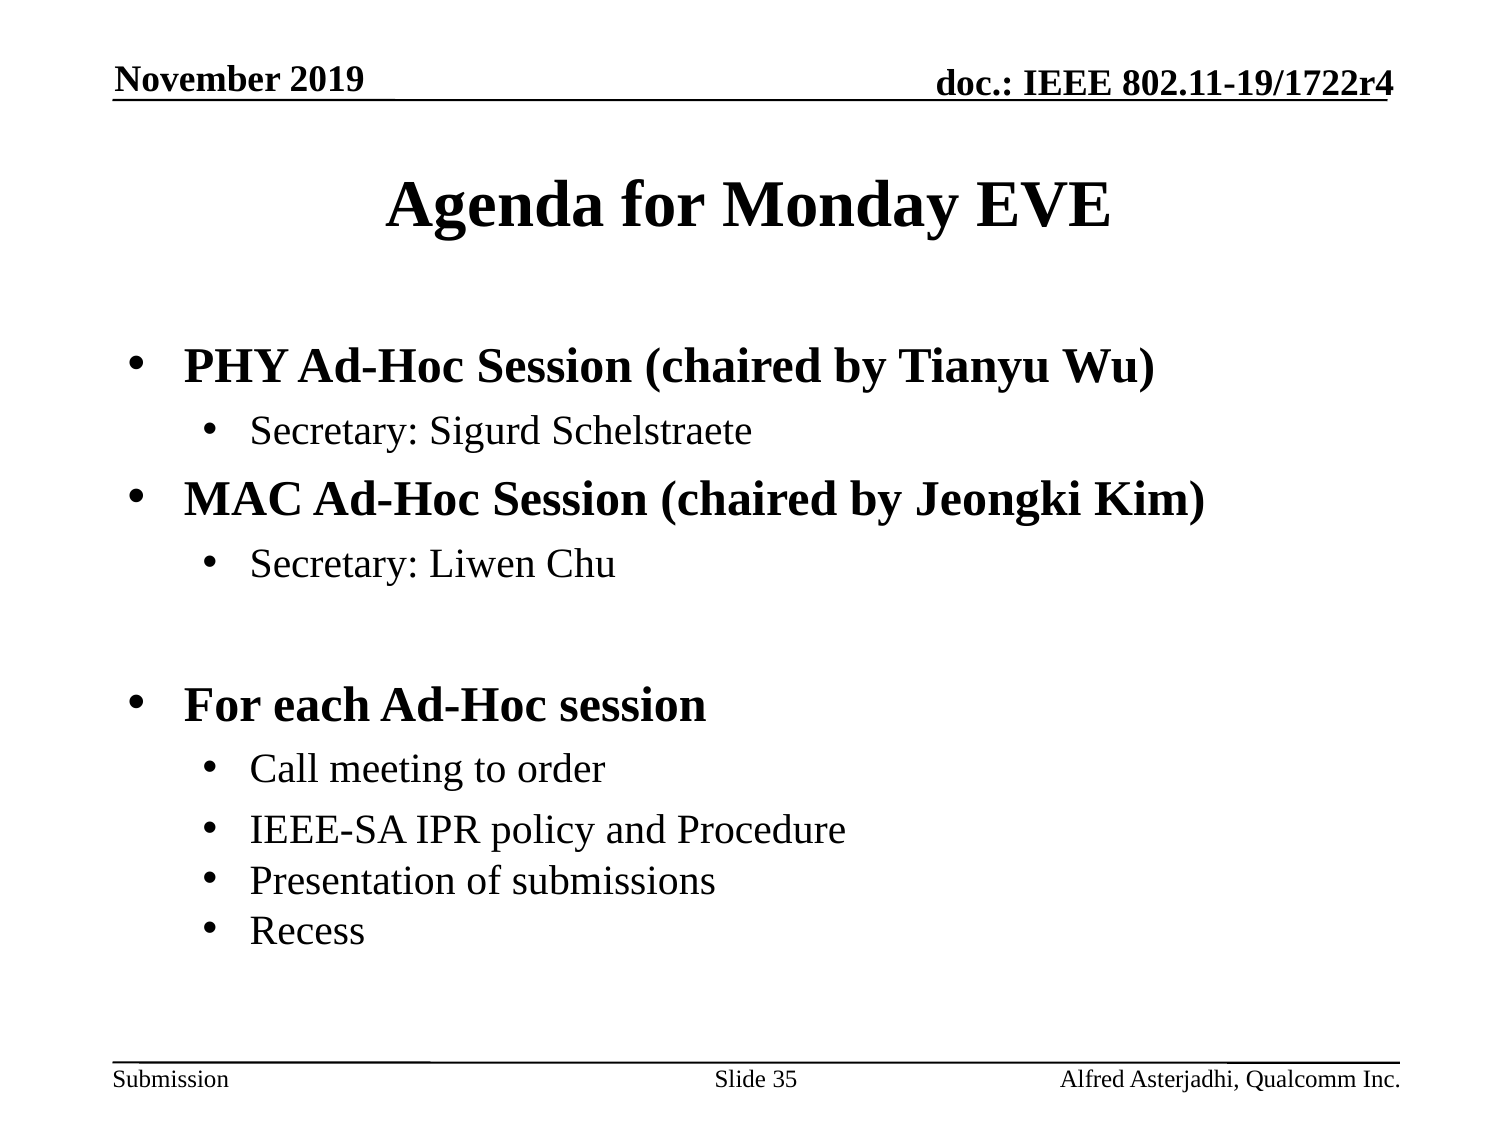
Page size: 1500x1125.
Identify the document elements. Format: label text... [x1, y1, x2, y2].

title Agenda for Monday EVE [112, 112, 1388, 288]
footer Alfred Asterjadhi, Qualcomm Inc. [878, 1061, 1402, 1093]
slide_number Slide 35 [712, 1061, 800, 1123]
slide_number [114, 54, 423, 100]
list PHY Ad-Hoc Session (chaired by Tianyu Wu) Secretary: Sigurd Schelstraete MAC Ad-Hoc Session (chaired by Jeongki Kim) Secretary: Liwen Chu For each Ad-Hoc session Call meeting to order IEEE-SA IPR policy and Procedure Presentation of submissions Recess [112, 324, 1388, 1000]
